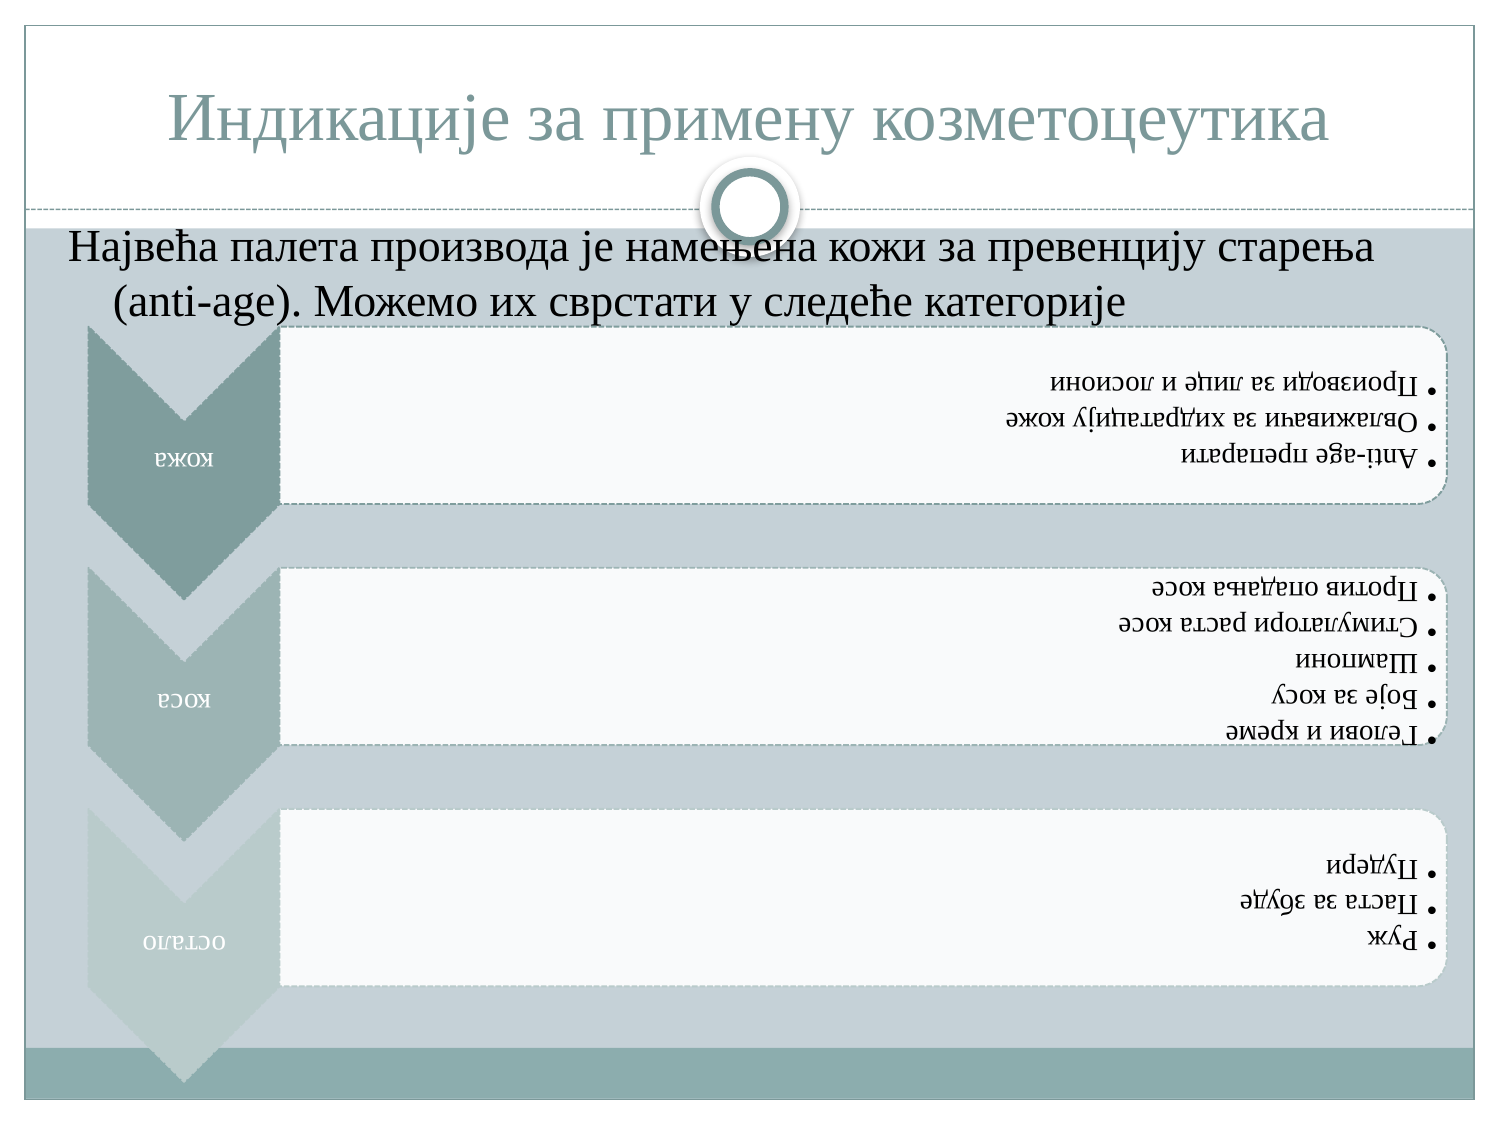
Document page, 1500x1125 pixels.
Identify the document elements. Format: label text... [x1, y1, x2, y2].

list Највећа палета производа је намењена кожи за превенцију старења (anti-age). Можемо их сврстати у следеће категорије [53, 208, 1445, 1001]
title Индикације за примену козметоцеутика [49, 37, 1450, 162]
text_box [88, 326, 1448, 1083]
